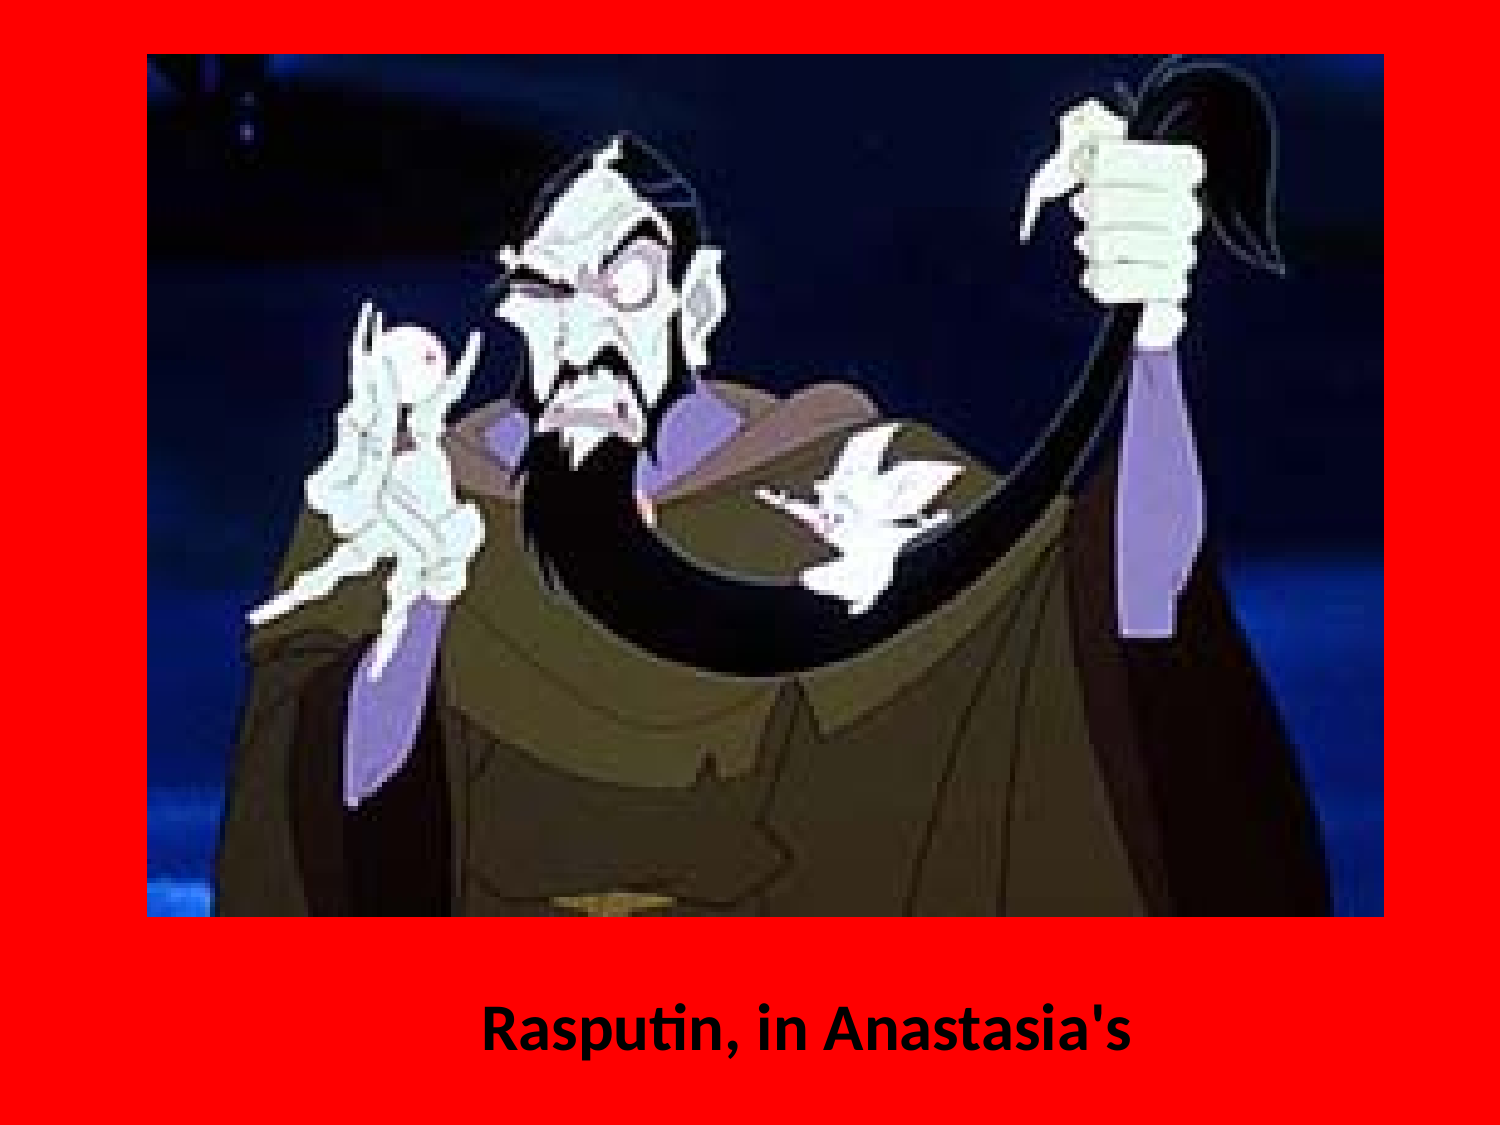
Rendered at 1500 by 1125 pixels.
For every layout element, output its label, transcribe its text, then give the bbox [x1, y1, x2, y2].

text_box Rasputin, in Anastasia's [466, 975, 1199, 1071]
picture [147, 54, 1384, 918]
